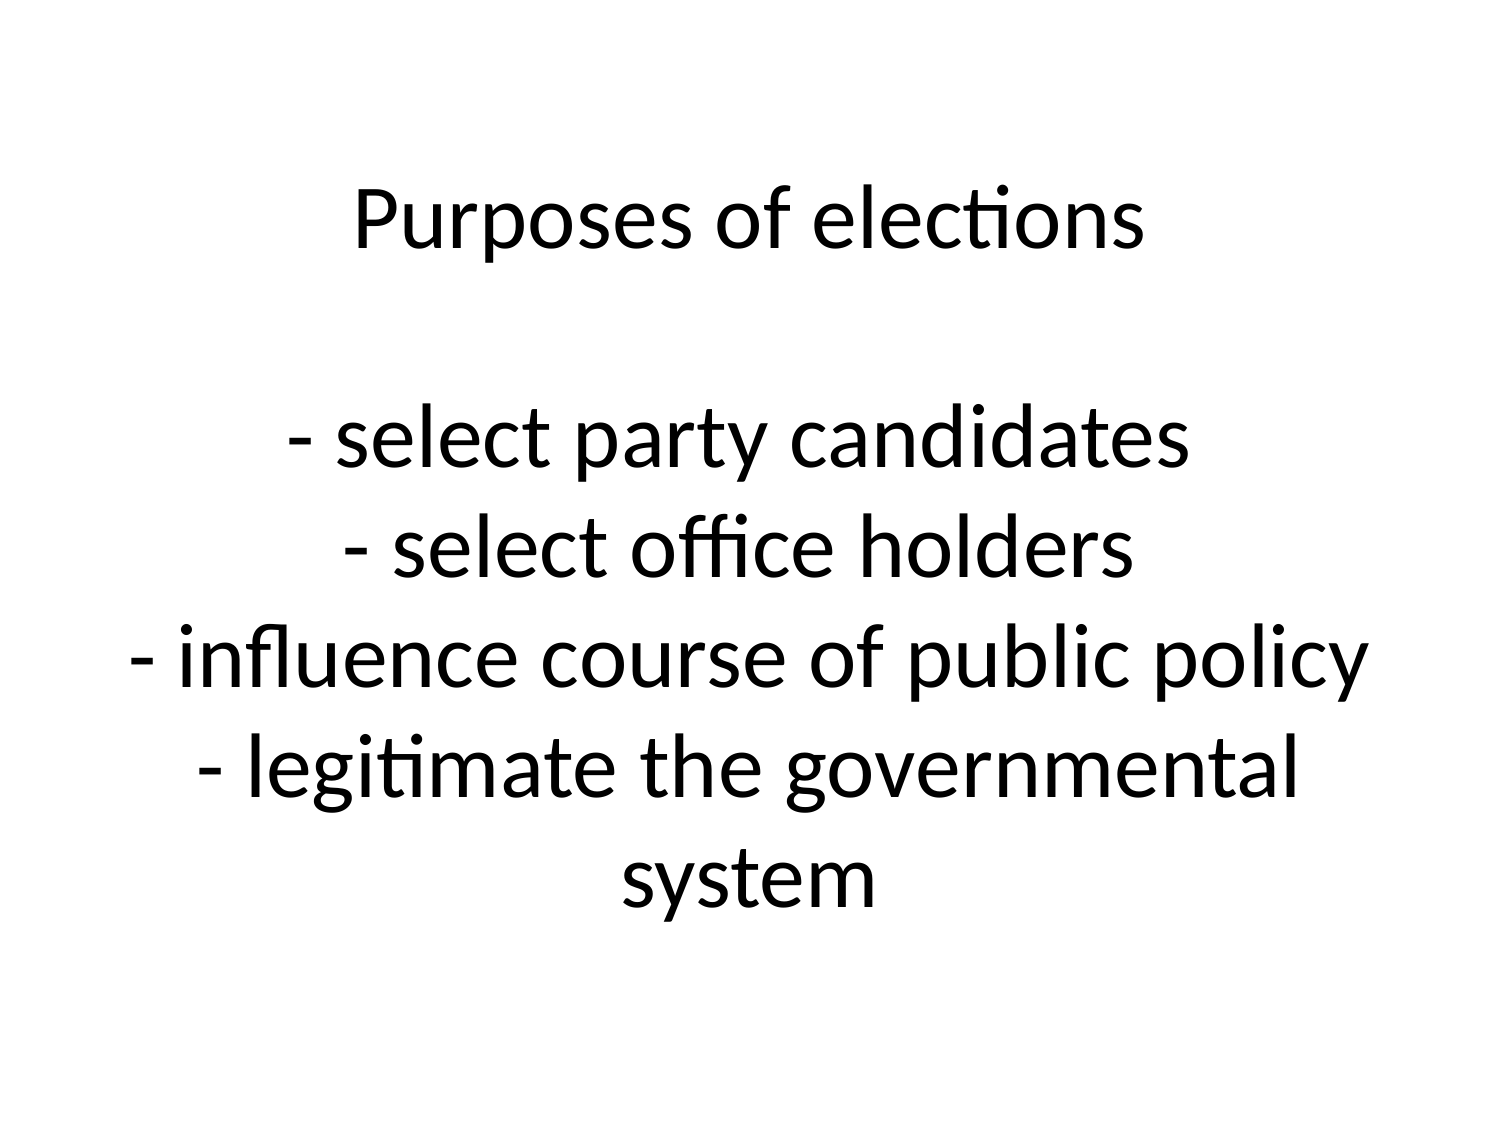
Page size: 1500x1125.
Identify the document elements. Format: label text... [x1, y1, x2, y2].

title Purposes of elections - select party candidates - select office holders - influence course of public policy - legitimate the governmental system [74, 44, 1426, 1038]
